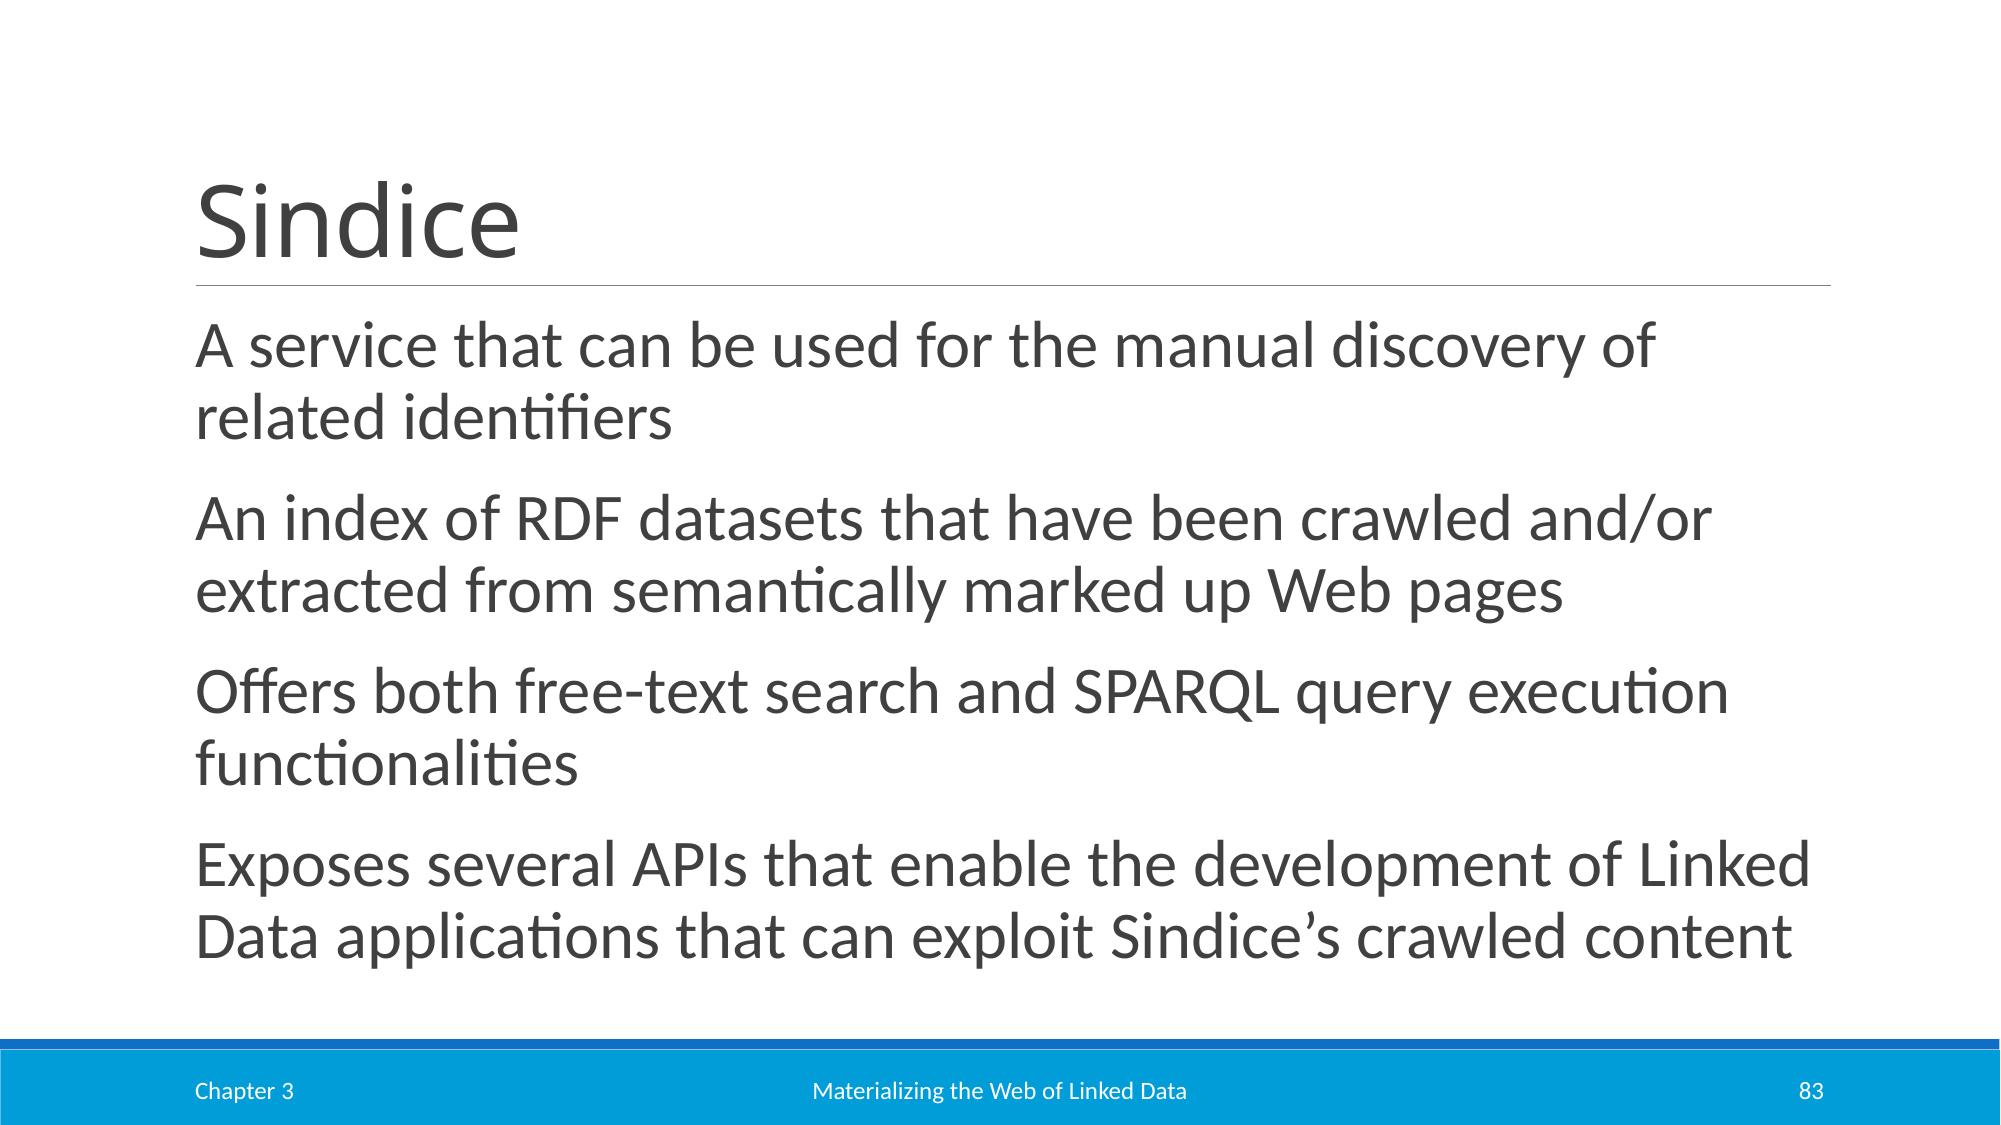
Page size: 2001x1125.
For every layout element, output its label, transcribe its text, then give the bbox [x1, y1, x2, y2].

footer Materializing the Web of Linked Data [604, 1059, 1396, 1120]
slide_number Chapter 3 [180, 1059, 586, 1120]
list A service that can be used for the manual discovery of related identifiers An index of RDF datasets that have been crawled and/or extracted from semantically marked up Web pages Offers both free-text search and SPARQL query execution functionalities Exposes several APIs that enable the development of Linked Data applications that can exploit Sindice’s crawled content [180, 302, 1830, 963]
title Sindice [180, 47, 1830, 285]
slide_number 83 [1624, 1059, 1840, 1120]
